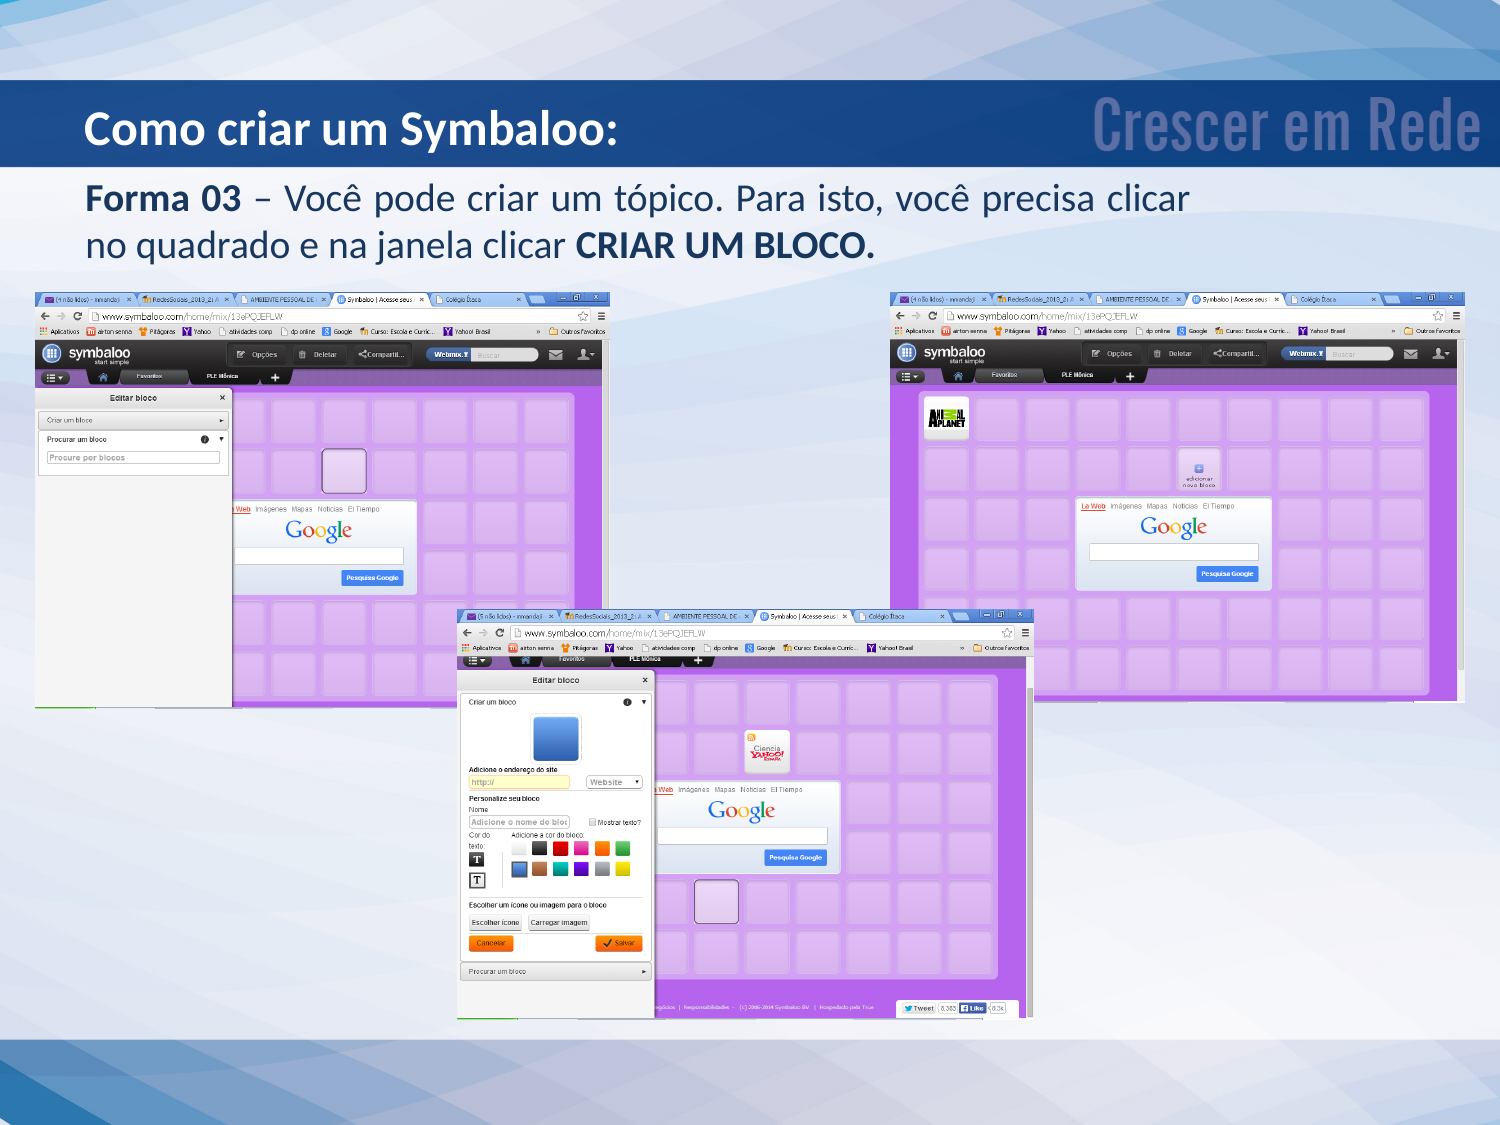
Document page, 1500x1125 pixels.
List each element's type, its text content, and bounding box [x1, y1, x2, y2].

text_box Como criar um Symbaloo: [70, 88, 1430, 163]
picture [0, 0, 1500, 1125]
text_box Forma 03 – Você pode criar um tópico. Para isto, você precisa clicar no quadrado e na janela clicar CRIAR UM BLOCO. [70, 163, 1208, 274]
